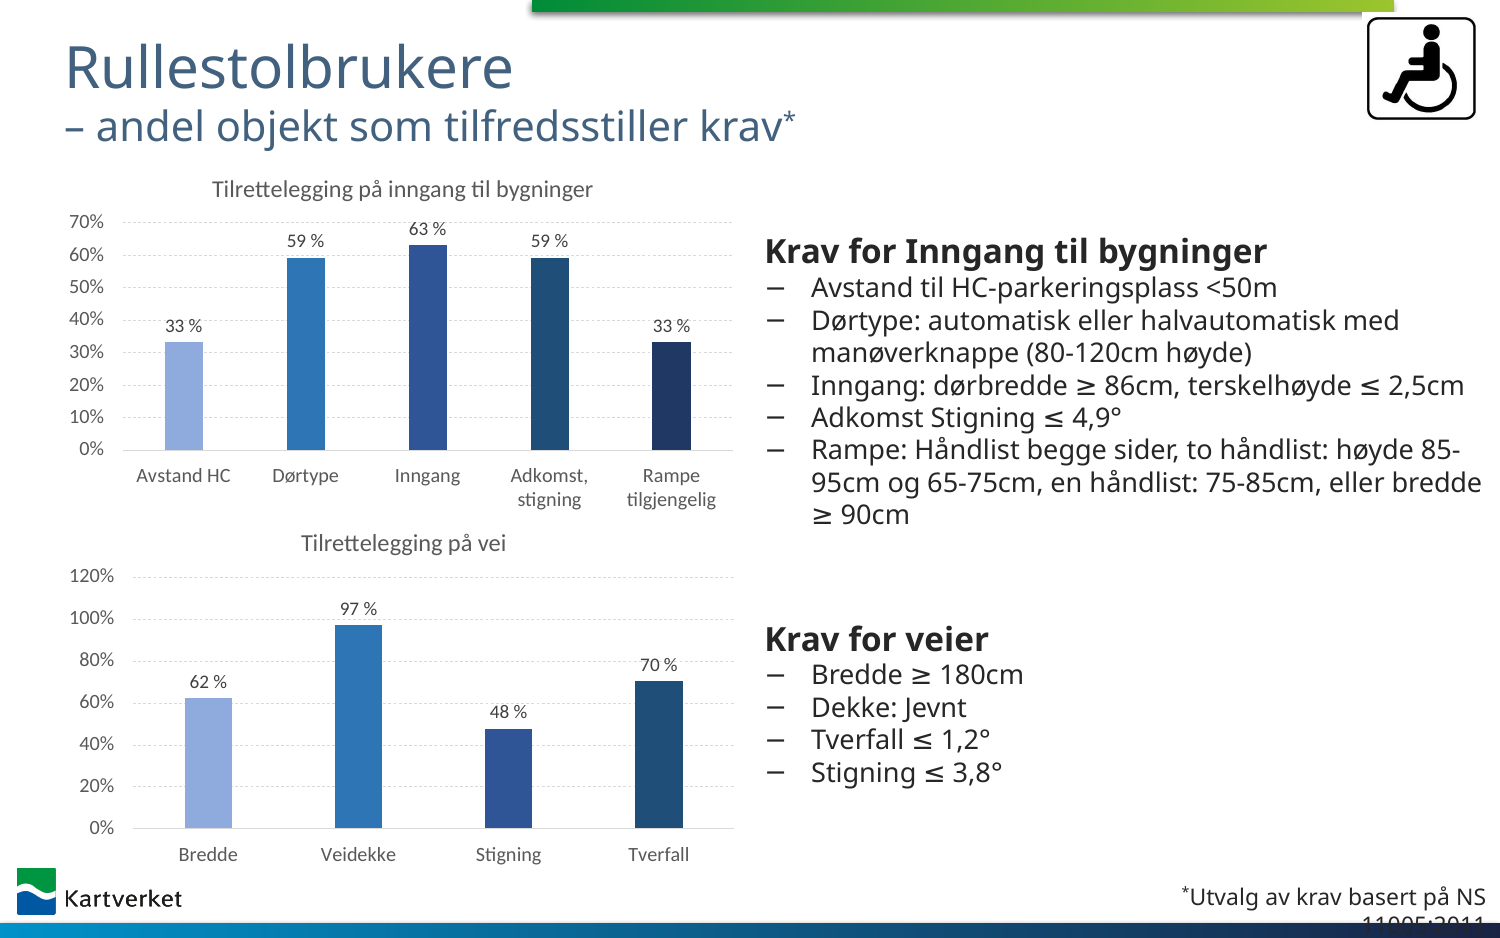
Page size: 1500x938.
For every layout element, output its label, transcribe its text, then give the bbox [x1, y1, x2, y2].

picture [62, 166, 744, 519]
picture [62, 520, 746, 874]
picture [1362, 12, 1481, 126]
text_box Rullestolbrukere – andel objekt som tilfredsstiller krav* [49, 25, 1431, 158]
text_box *Utvalg av krav basert på NS 11005:2011 [1068, 873, 1500, 938]
text_box Krav for Inngang til bygninger Avstand til HC-parkeringsplass <50m Dørtype: automatisk eller halvautomatisk med manøverknappe (80-120cm høyde) Inngang: dørbredde ≥ 86cm, terskelhøyde ≤ 2,5cm Adkomst Stigning ≤ 4,9° Rampe: Håndlist begge sider, to håndlist: høyde 85-95cm og 65-75cm, en håndlist: 75-85cm, eller bredde ≥ 90cm [749, 223, 1500, 538]
text_box Krav for veier Bredde ≥ 180cm Dekke: Jevnt Tverfall ≤ 1,2° Stigning ≤ 3,8° [749, 610, 1500, 795]
